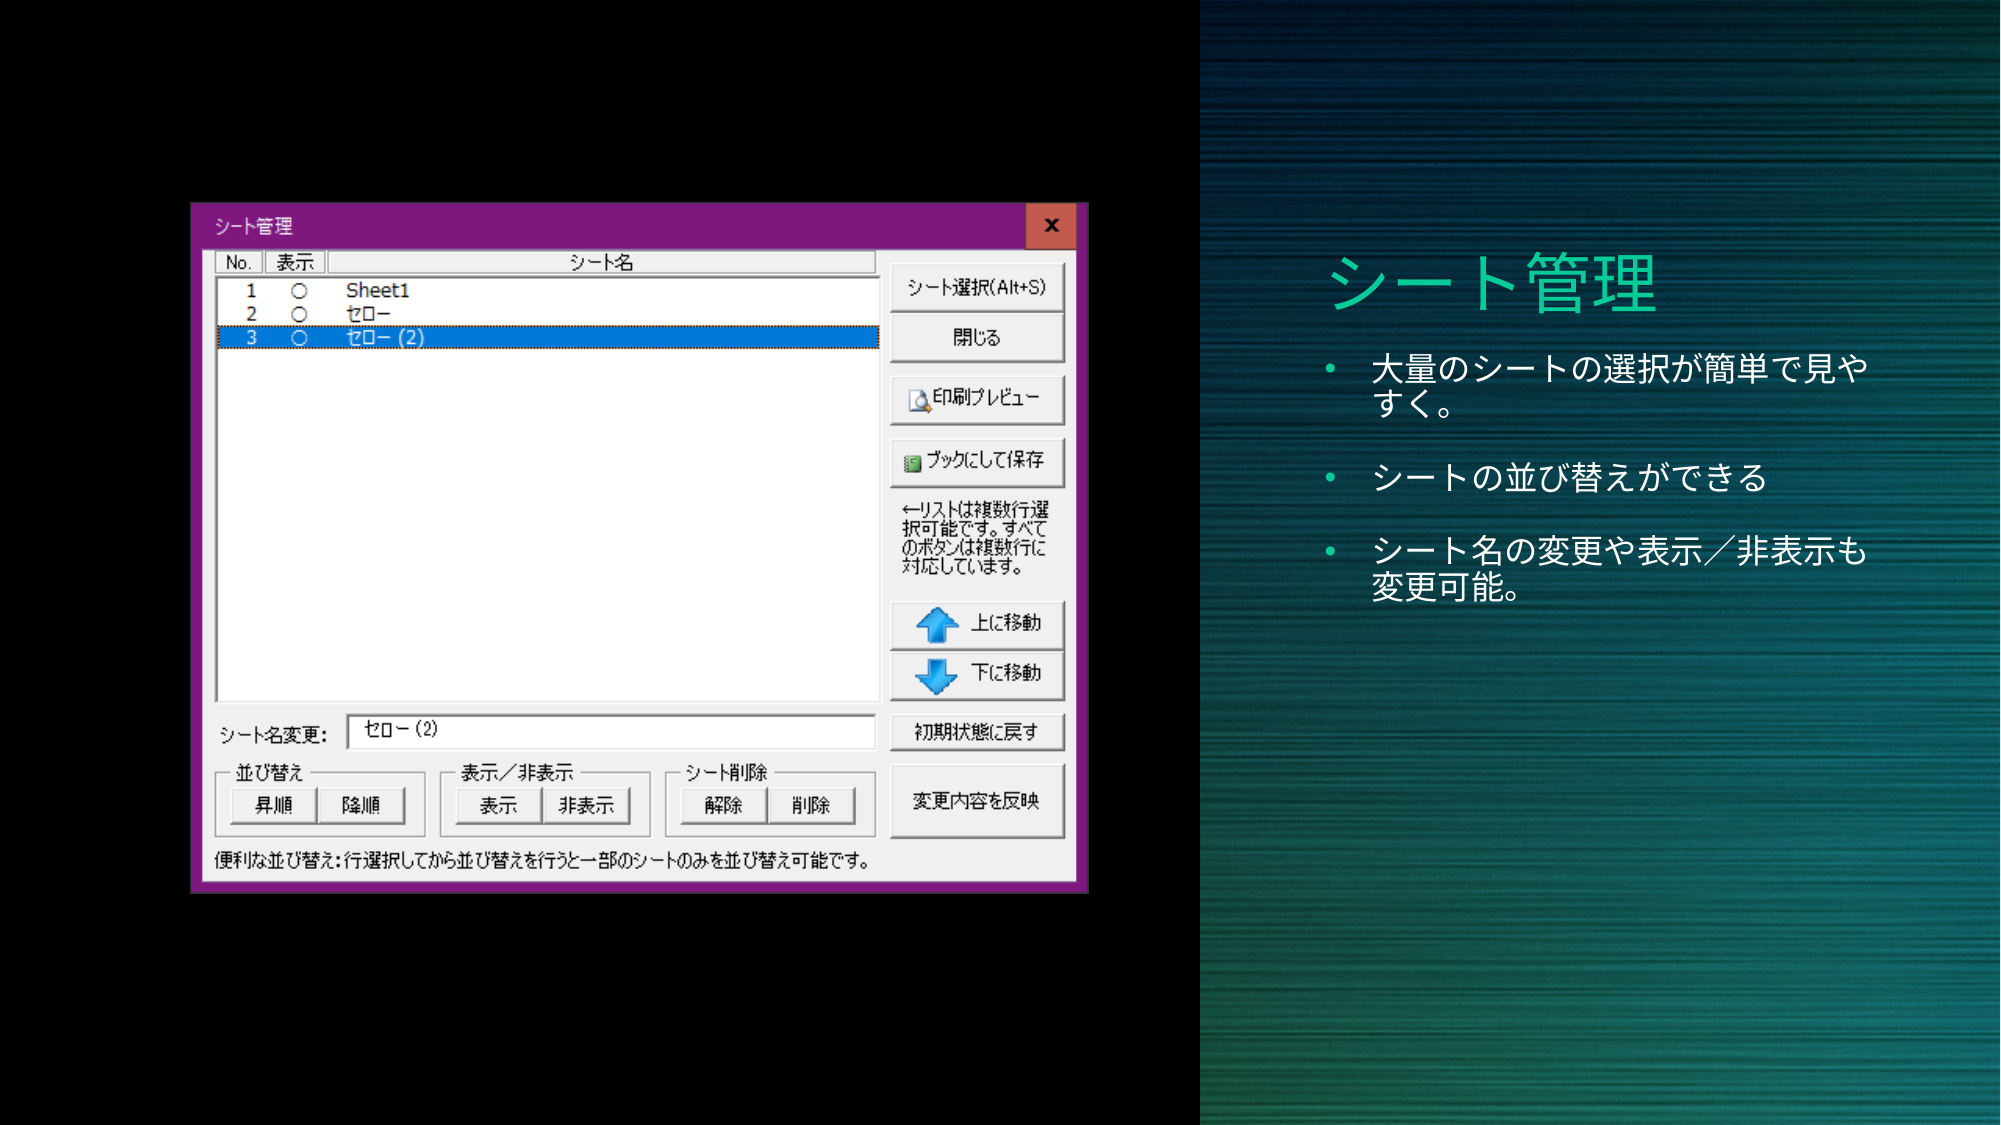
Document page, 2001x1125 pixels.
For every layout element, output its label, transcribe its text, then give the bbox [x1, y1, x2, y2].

list 大量のシートの選択が簡単で見やすく。 シートの並び替えができる シート名の変更や表示／非表示も変更可能。 [1309, 344, 1901, 645]
picture [1200, 0, 2001, 1125]
title シート管理 [1309, 75, 1901, 330]
picture [190, 202, 1089, 894]
